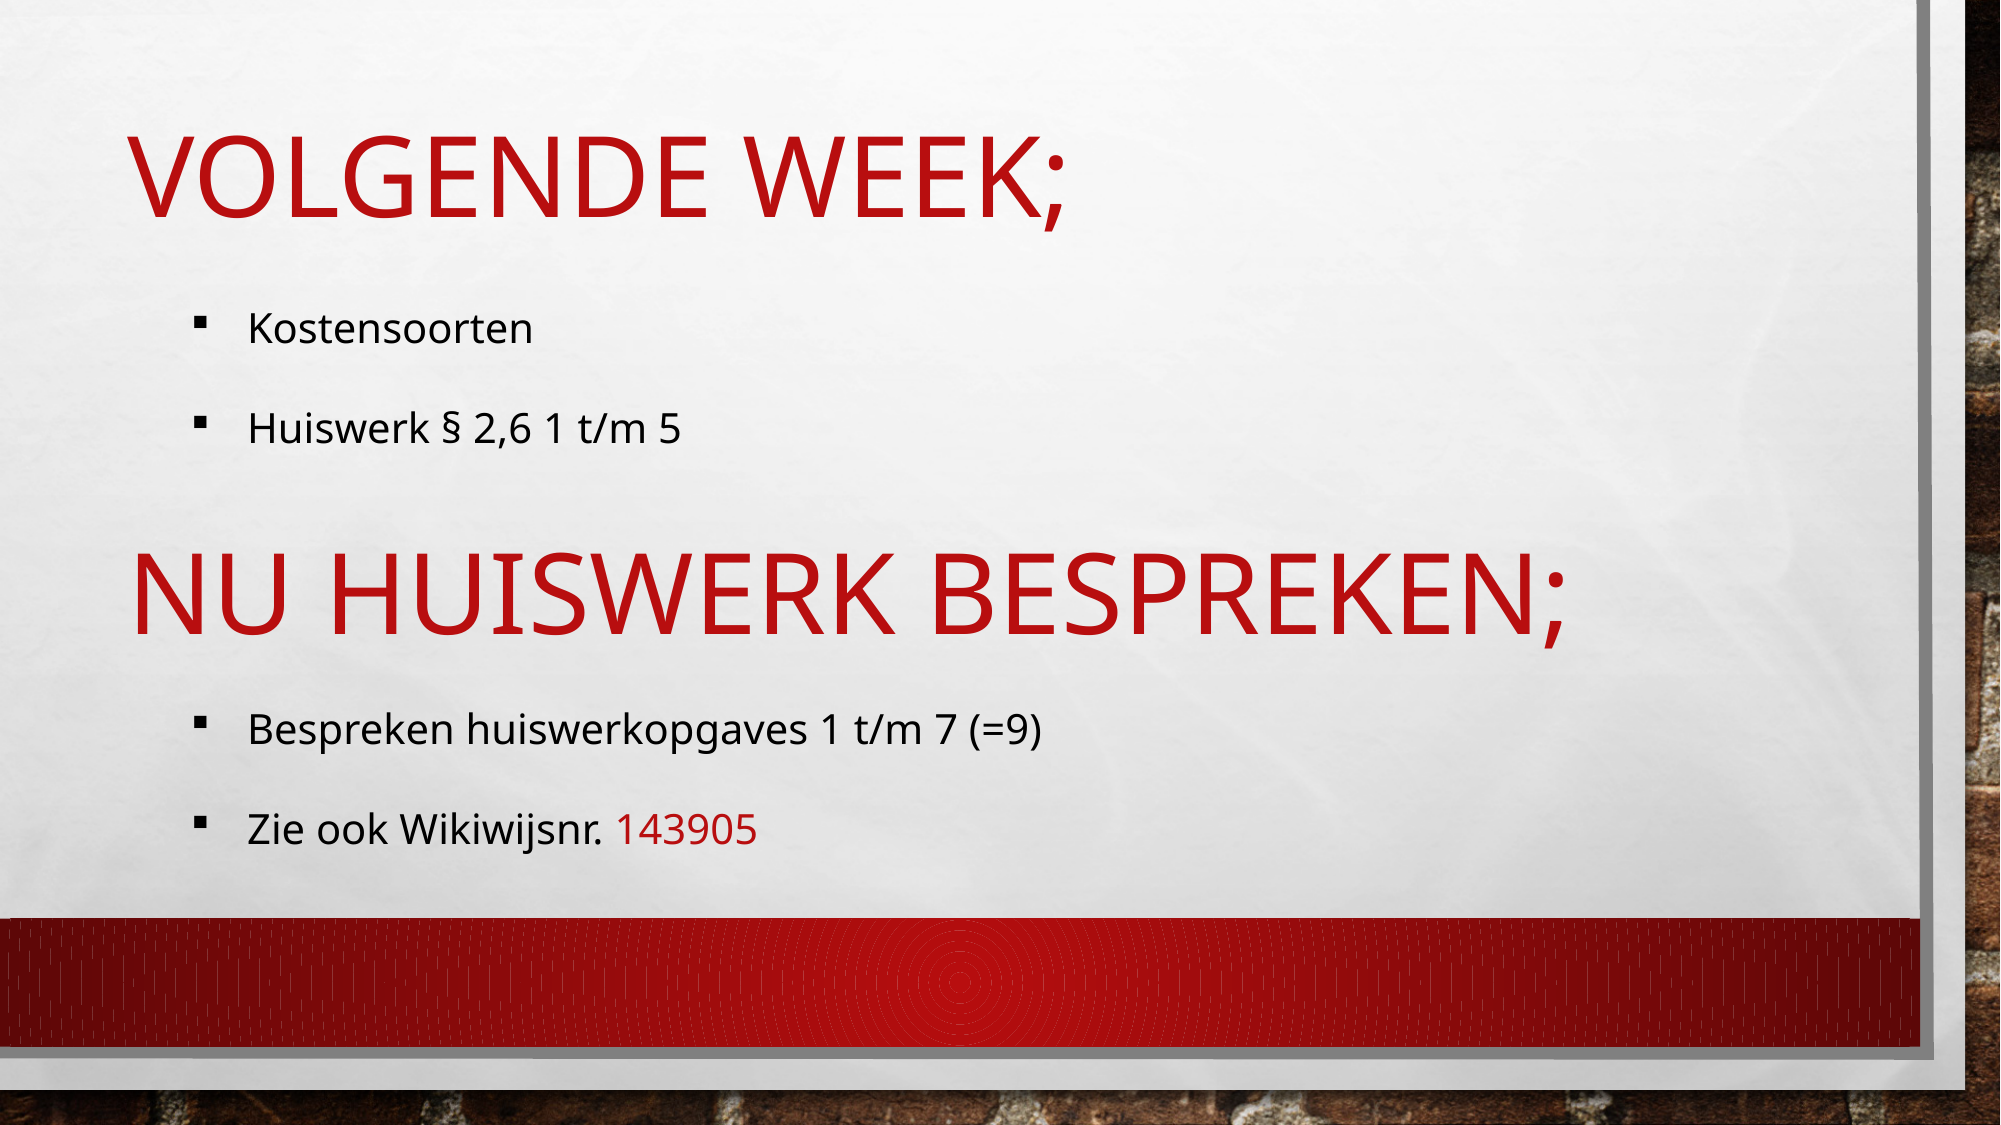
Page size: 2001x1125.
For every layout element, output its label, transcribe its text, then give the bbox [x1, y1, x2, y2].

text_box Kostensoorten Huiswerk § 2,6 1 t/m 5 Bespreken huiswerkopgaves 1 t/m 7 (=9) Zie ook Wikiwijsnr. 143905 [176, 249, 1706, 528]
title Volgende week; [112, 112, 1818, 250]
text_box Nu huiswerk bespreken; [112, 528, 1818, 667]
text_box Kostensoorten Huiswerk § 2,6 1 t/m 5 Bespreken huiswerkopgaves 1 t/m 7 (=9) Zie ook Wikiwijsnr. 143905 [176, 667, 1706, 910]
picture [0, 0, 2000, 1125]
